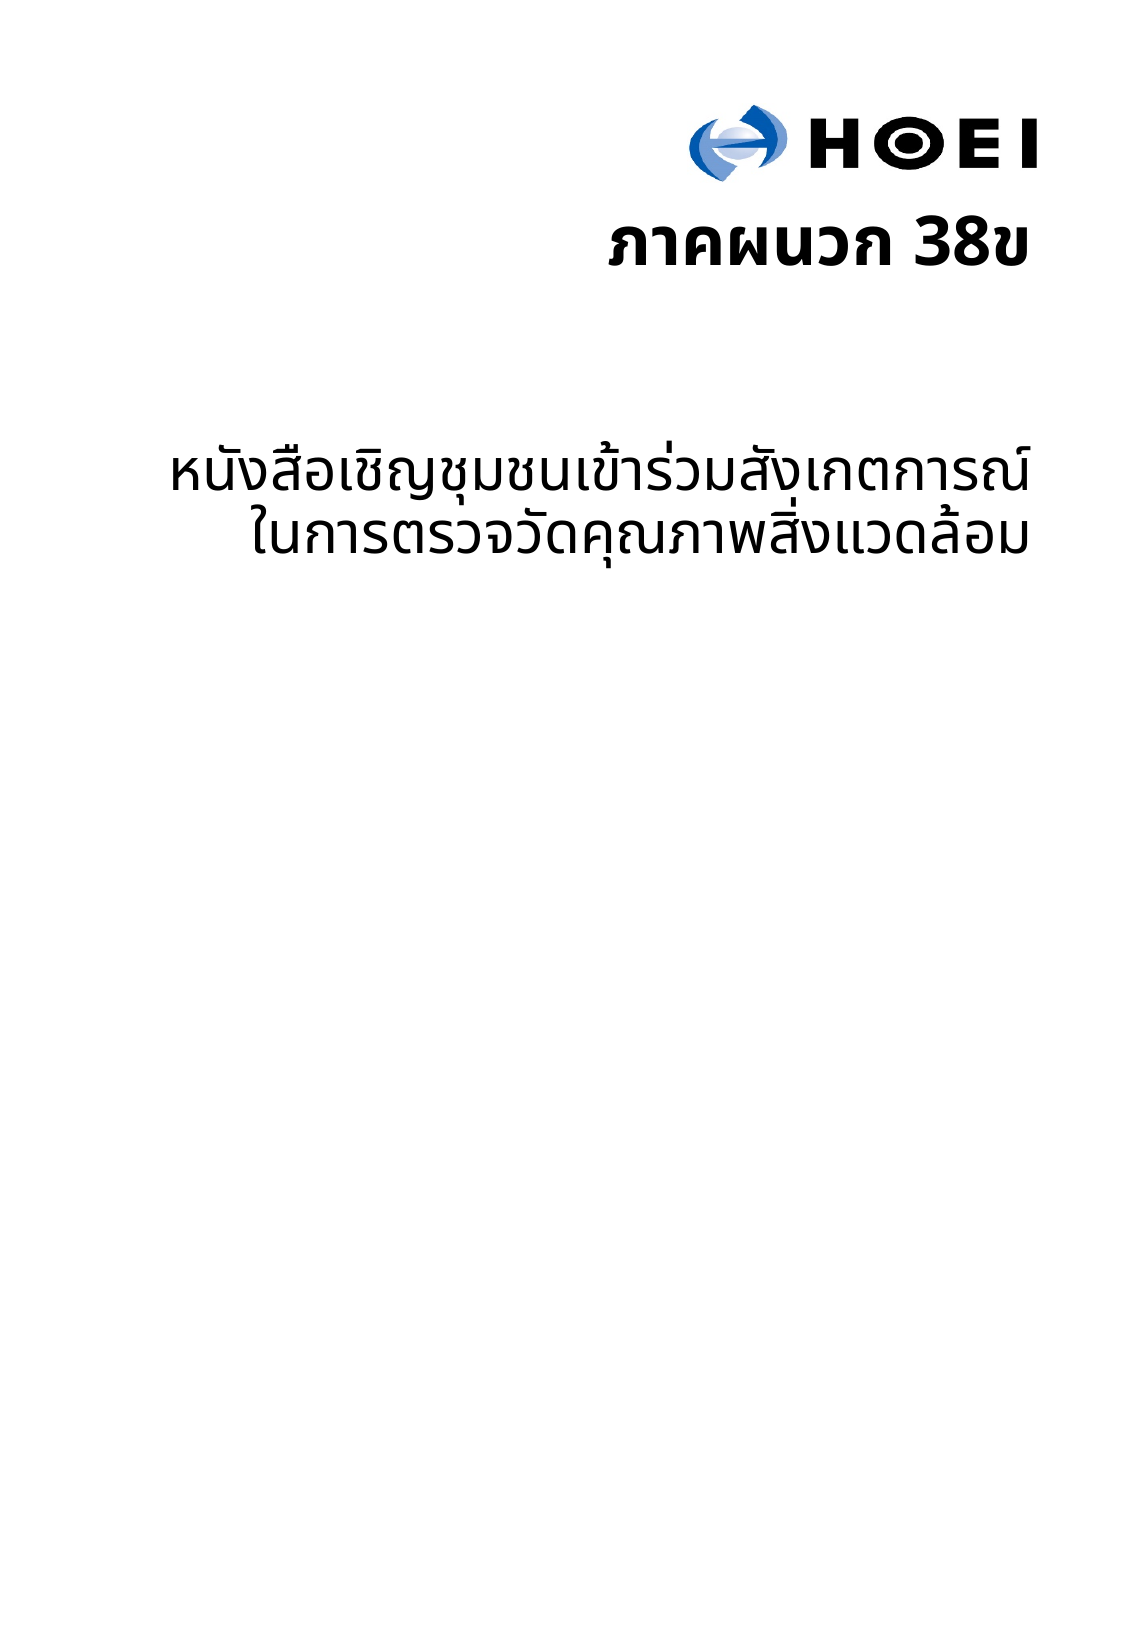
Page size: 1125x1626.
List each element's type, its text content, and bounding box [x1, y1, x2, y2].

picture [687, 103, 1038, 183]
list หนังสือเชิญชุมชนเข้าร่วมสังเกตการณ์ ในการตรวจวัดคุณภาพสิ่งแวดล้อม [77, 432, 1048, 1464]
title ภาคผนวก 38ข [77, 86, 1048, 401]
